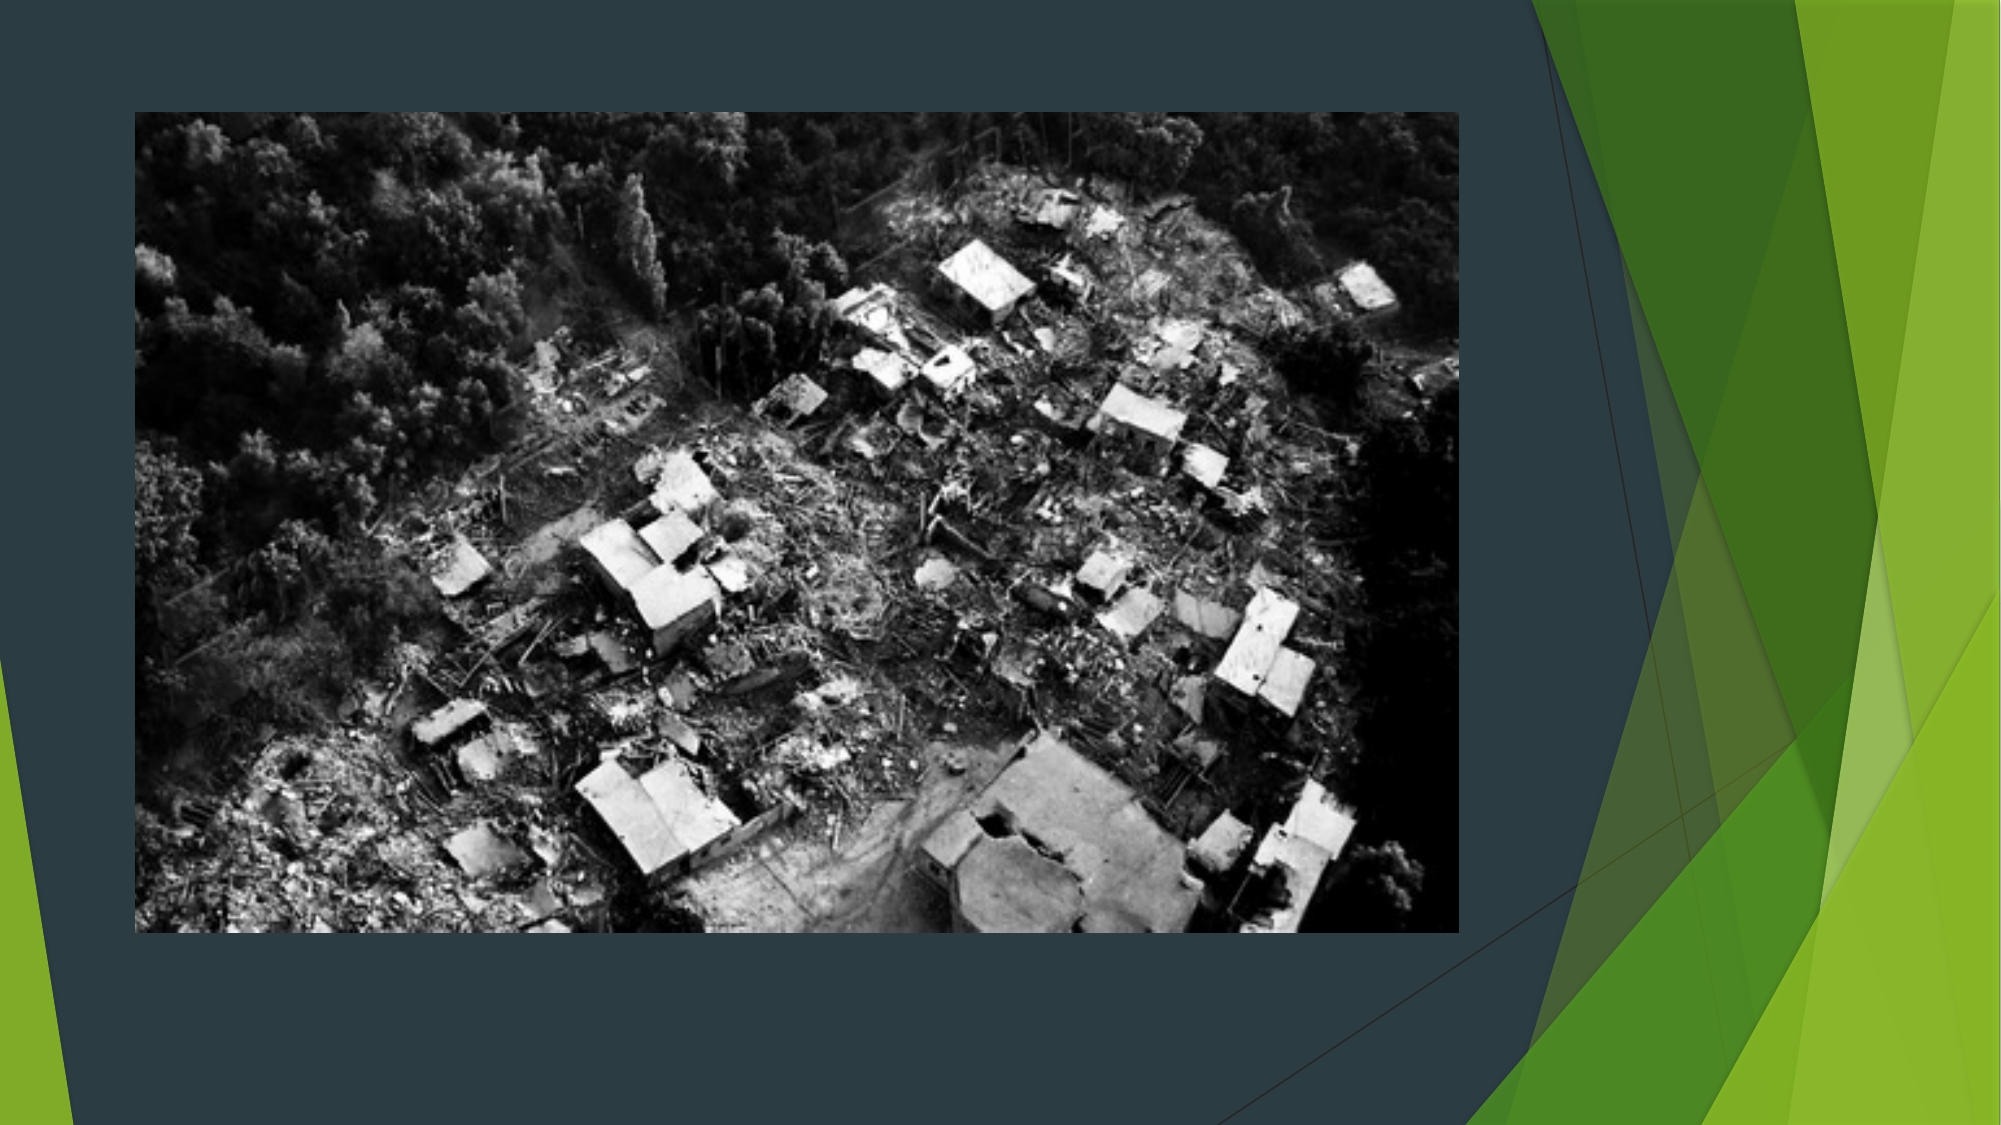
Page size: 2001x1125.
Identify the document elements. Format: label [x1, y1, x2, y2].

list [135, 112, 1460, 934]
